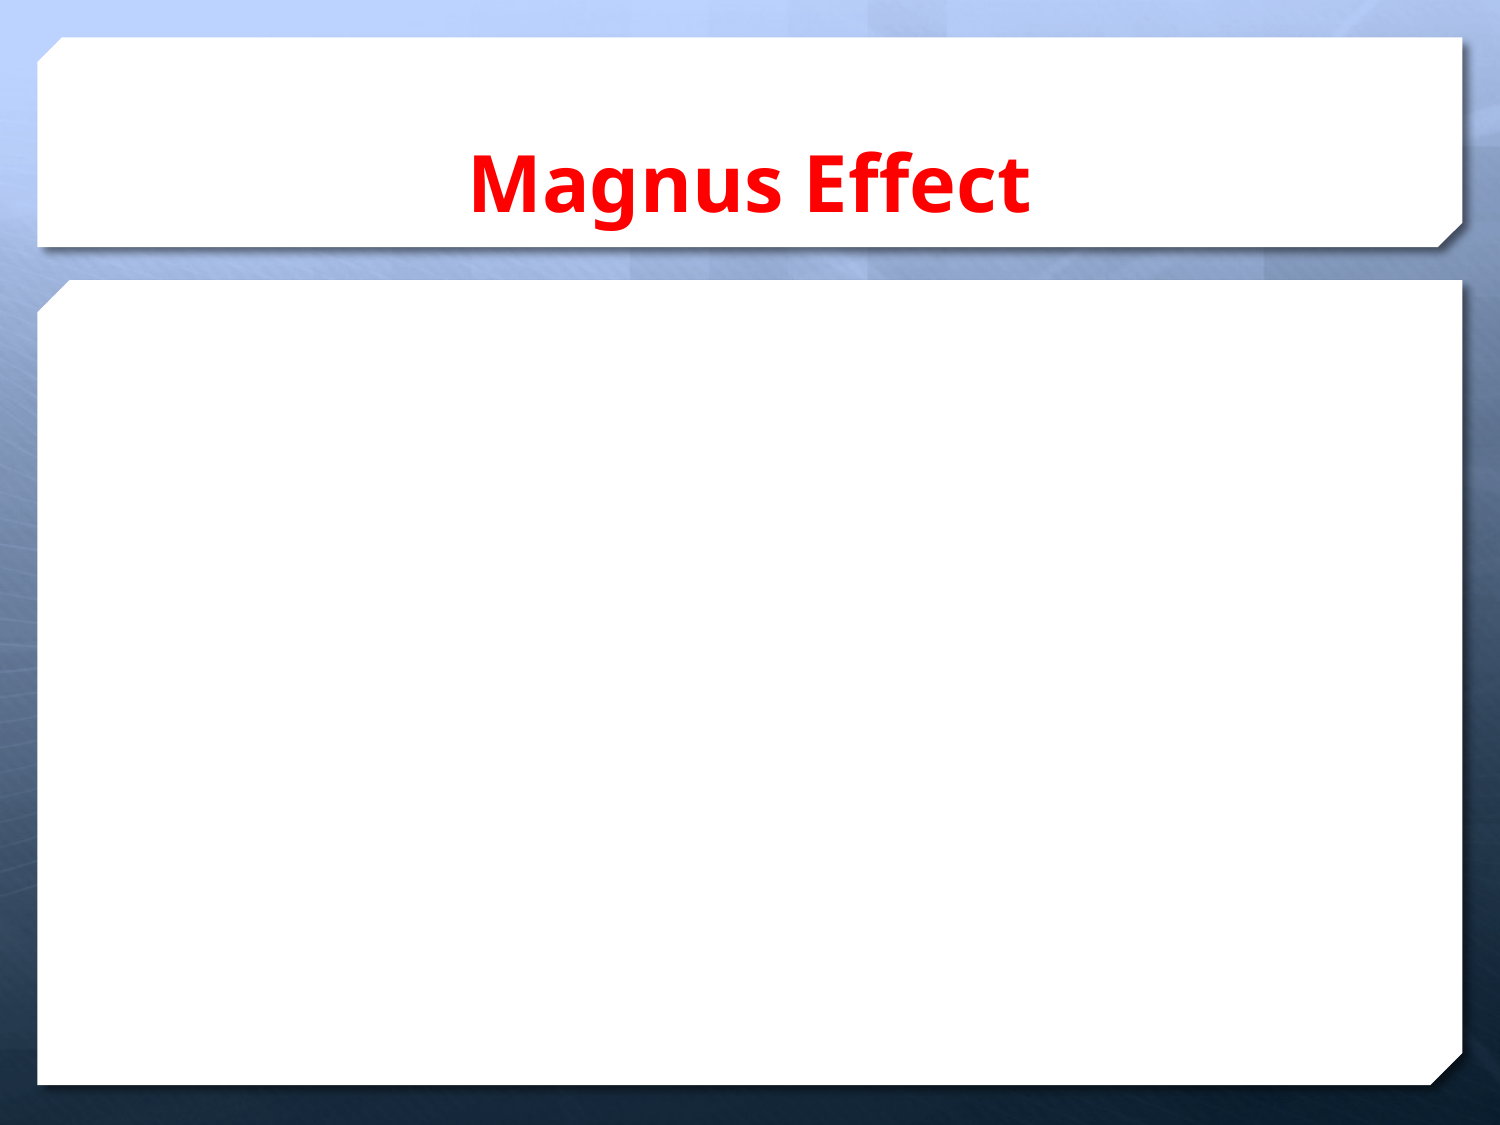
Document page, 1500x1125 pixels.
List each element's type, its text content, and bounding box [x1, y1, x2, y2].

title Magnus Effect [127, 48, 1372, 236]
